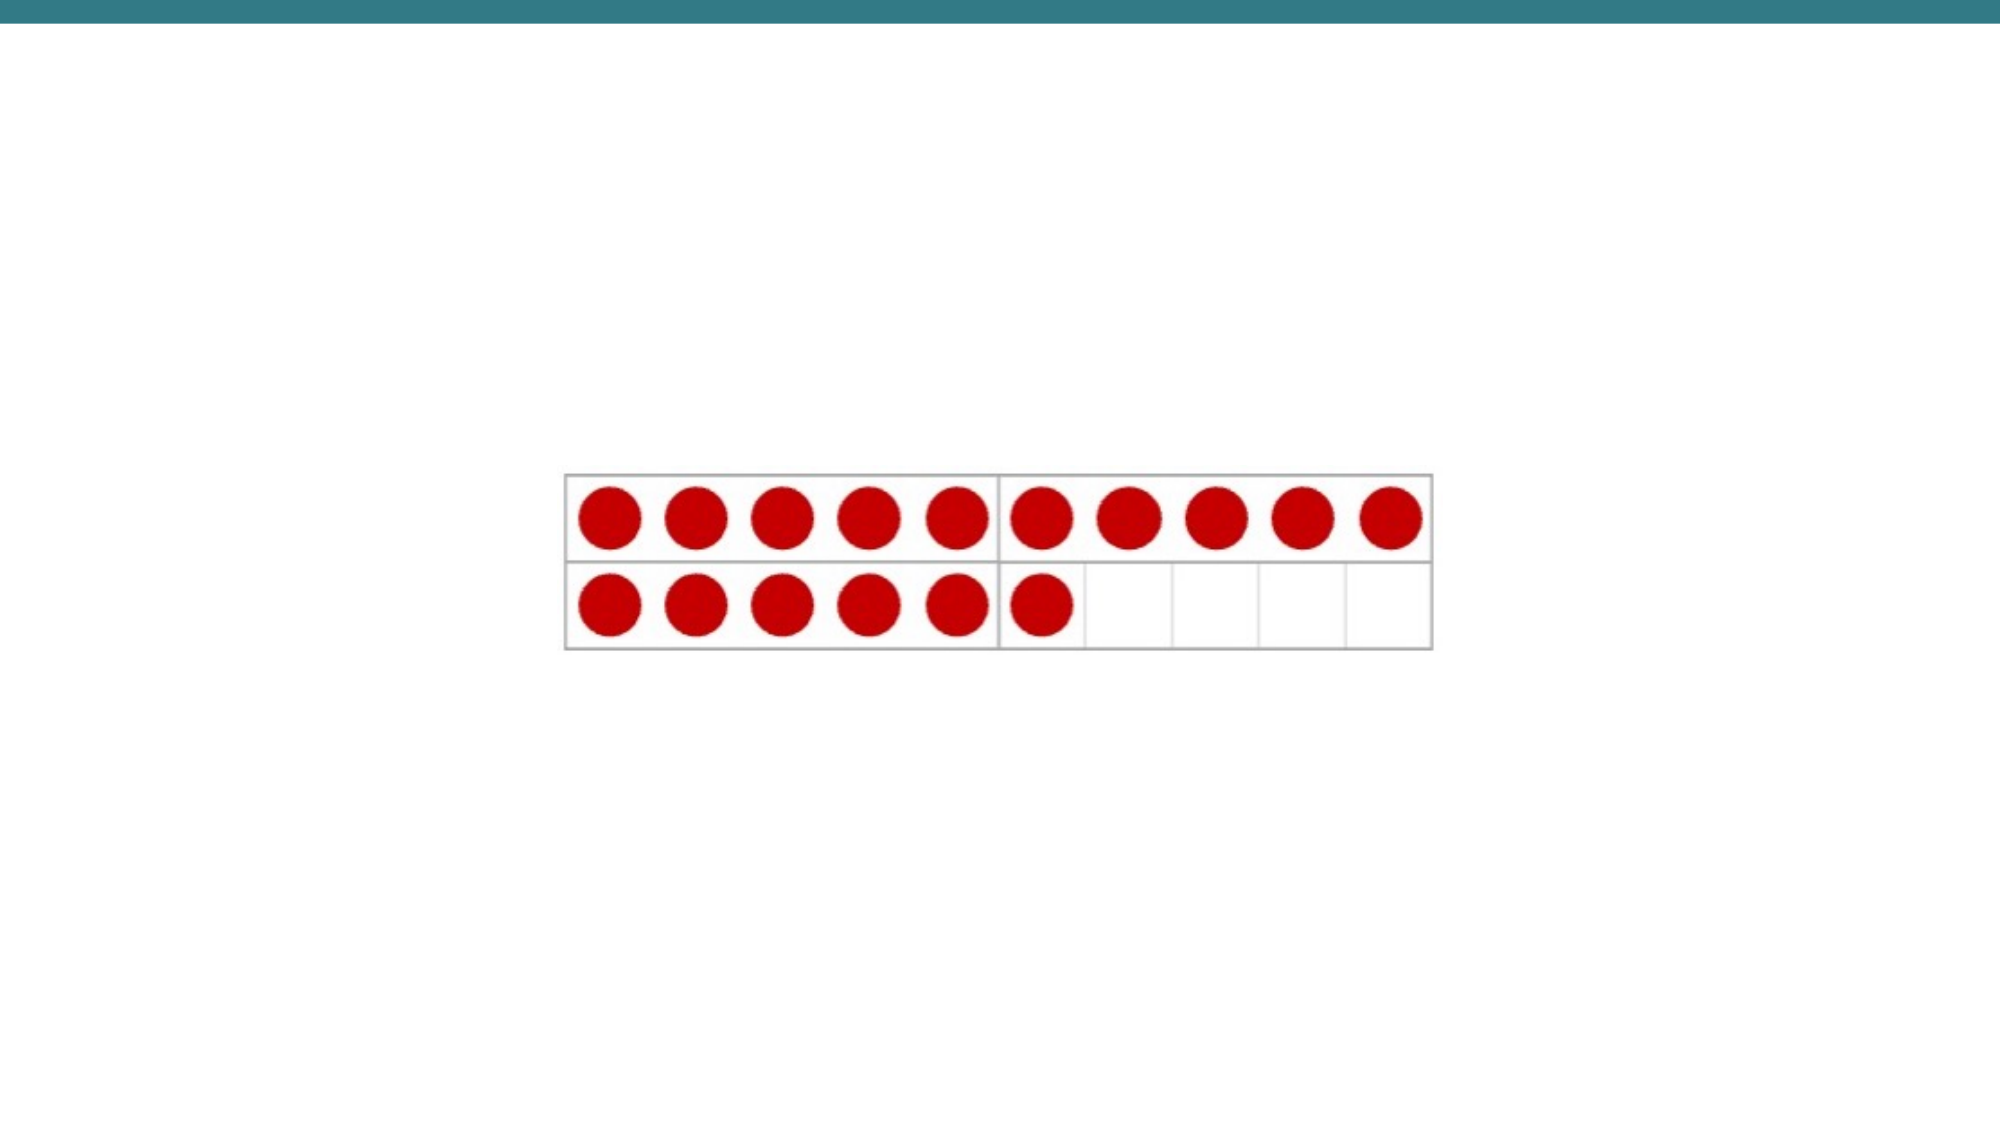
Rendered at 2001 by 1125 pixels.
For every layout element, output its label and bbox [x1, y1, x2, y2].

picture [556, 465, 1444, 660]
